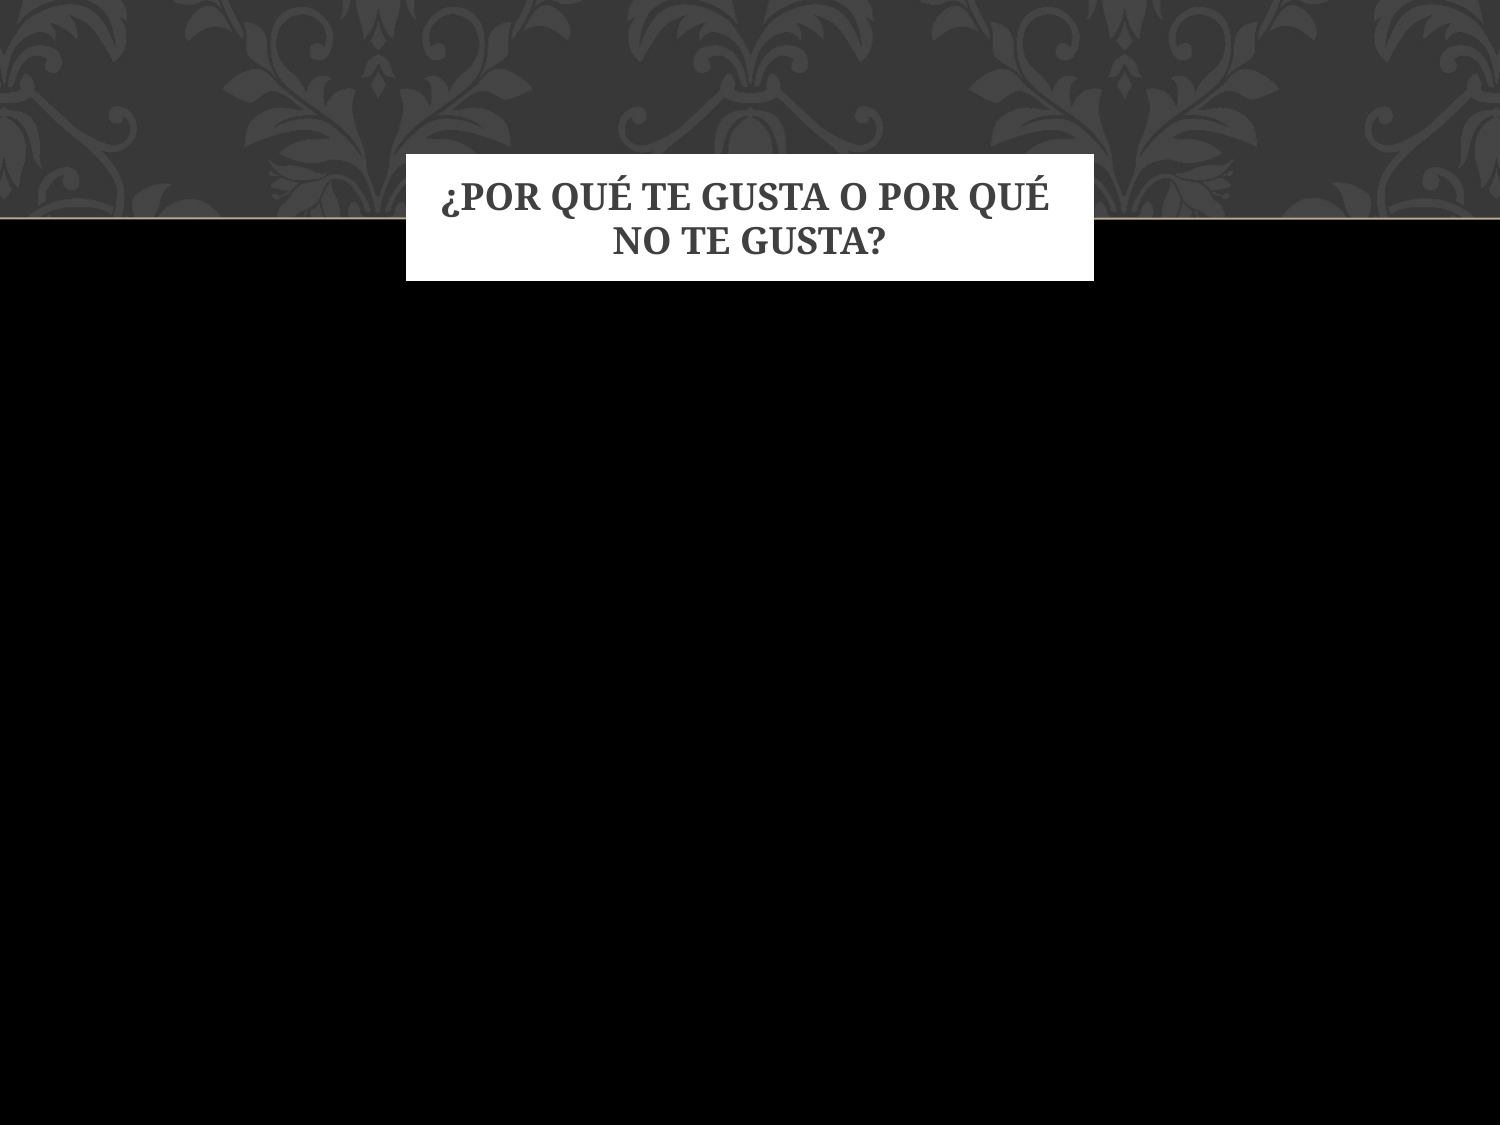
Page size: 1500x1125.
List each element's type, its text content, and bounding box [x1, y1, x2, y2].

title ¿Por qué te gusta o Por qué no te gusta? [406, 154, 1094, 281]
